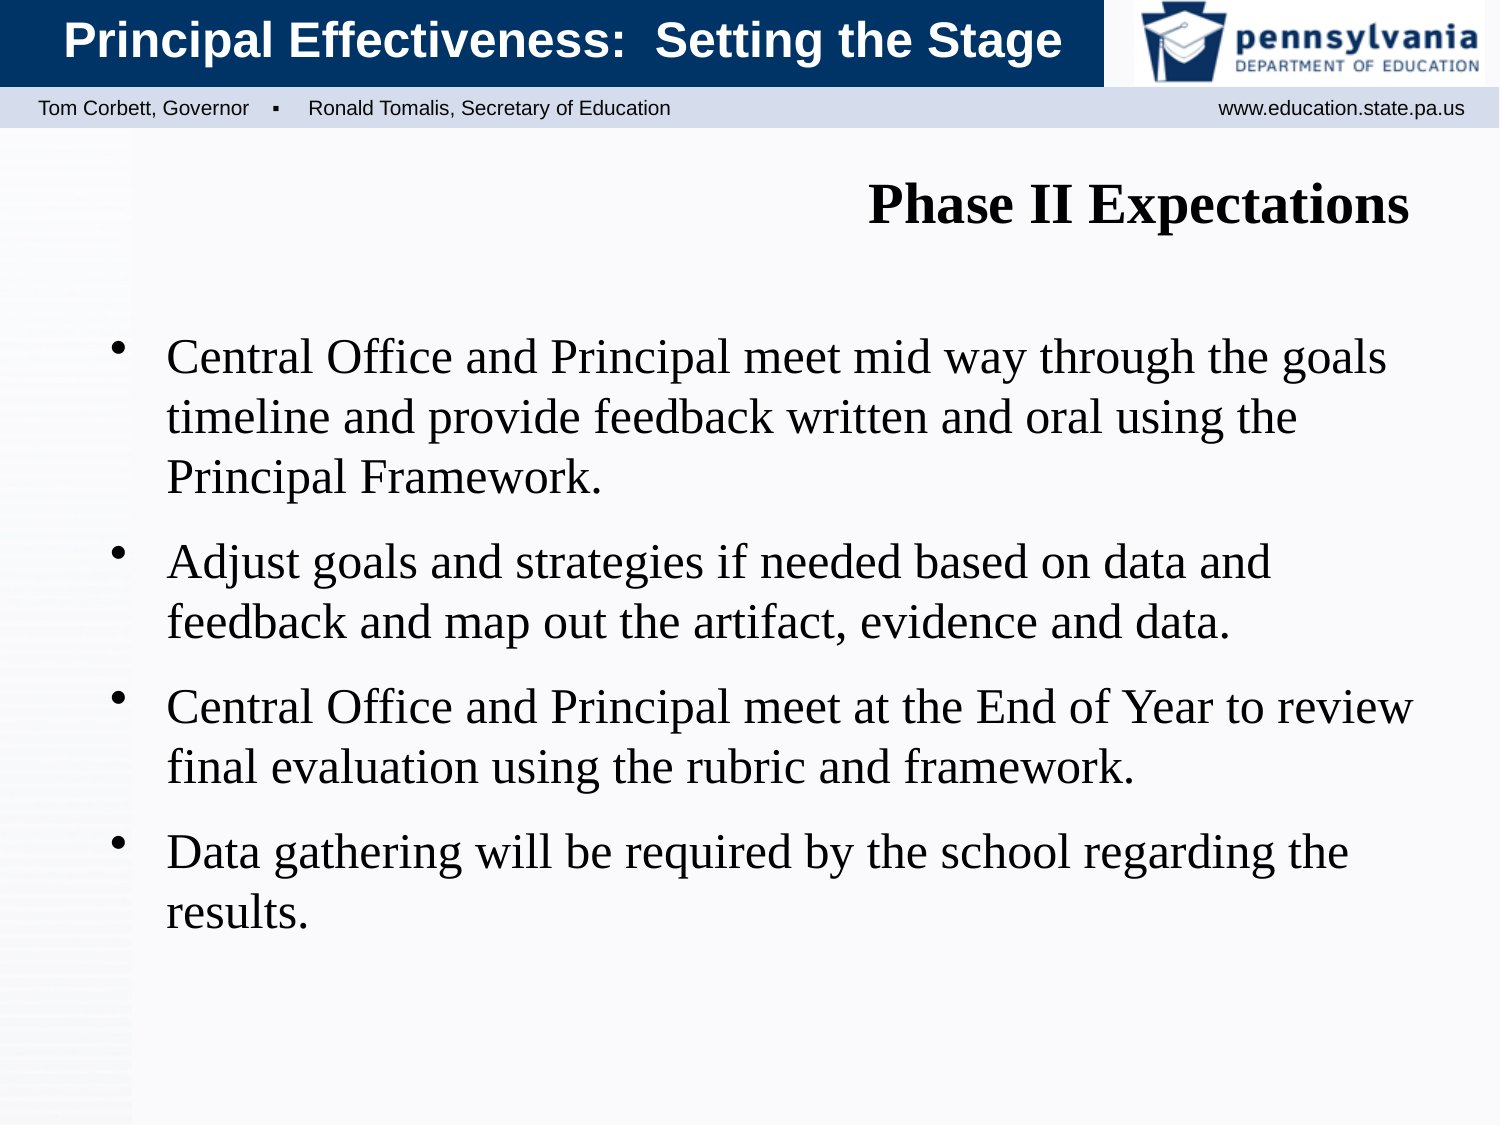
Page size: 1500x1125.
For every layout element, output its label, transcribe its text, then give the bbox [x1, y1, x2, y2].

title Phase II Expectations [75, 157, 1425, 294]
list Central Office and Principal meet mid way through the goals timeline and provide feedback written and oral using the Principal Framework. Adjust goals and strategies if needed based on data and feedback and map out the artifact, evidence and data. Central Office and Principal meet at the End of Year to review final evaluation using the rubric and framework. Data gathering will be required by the school regarding the results. [95, 316, 1446, 1059]
picture [0, 0, 1500, 1125]
